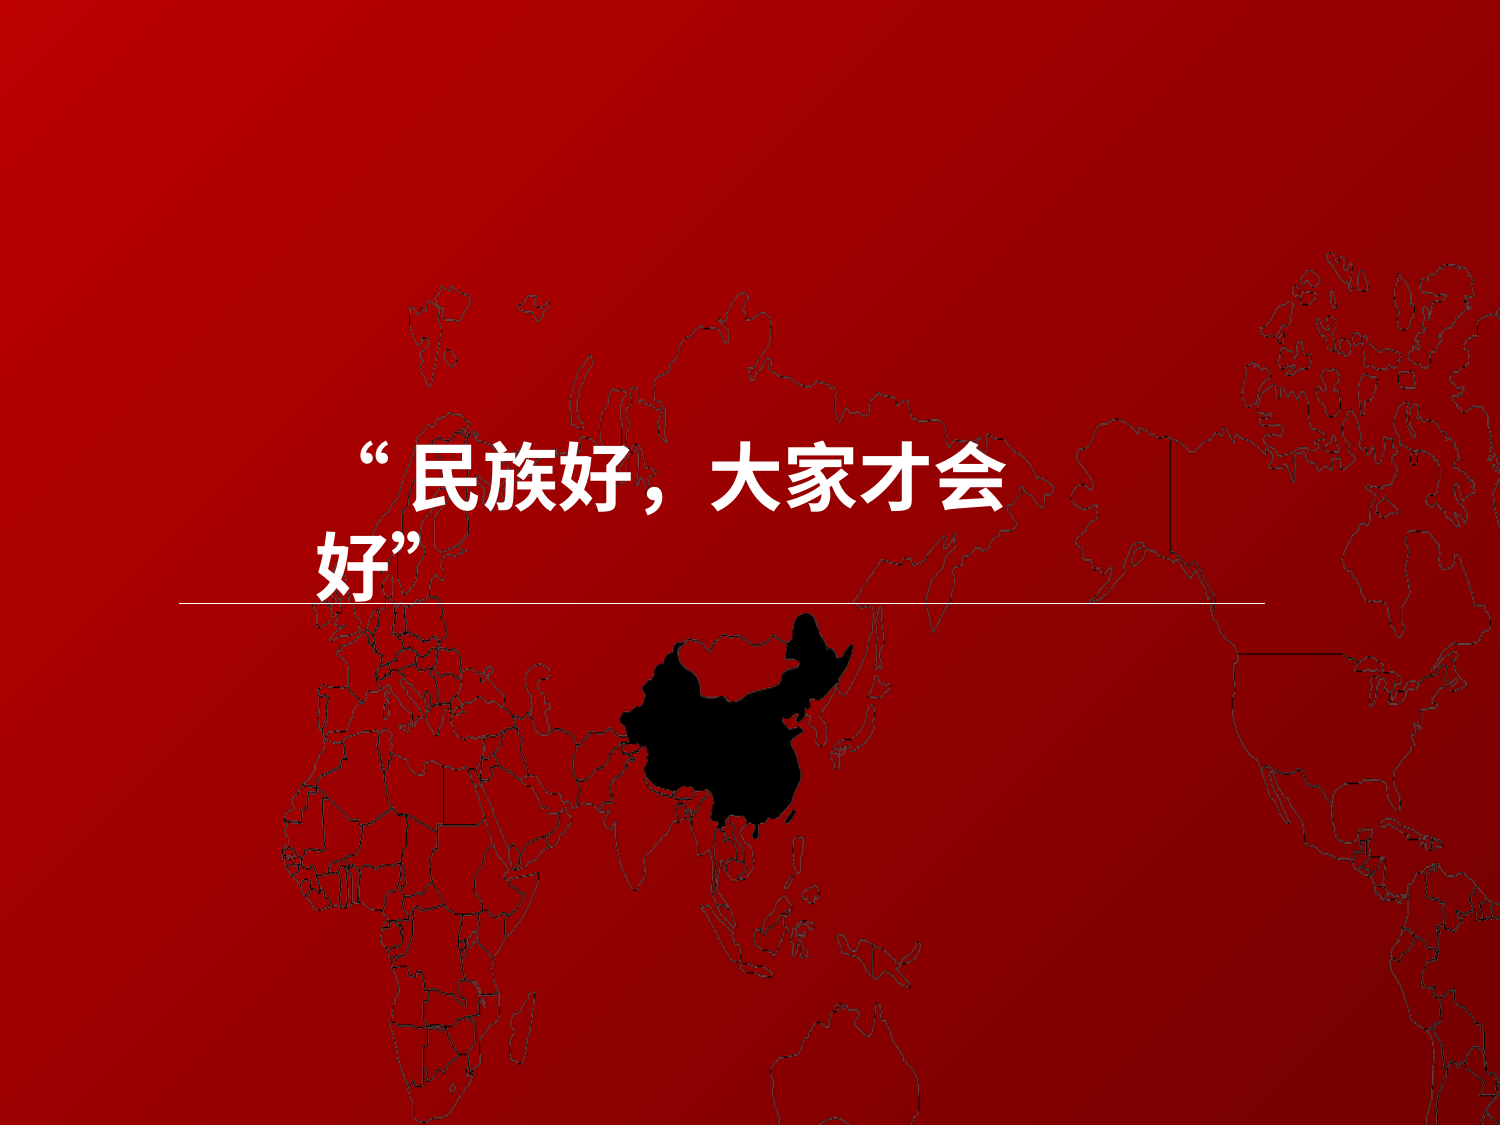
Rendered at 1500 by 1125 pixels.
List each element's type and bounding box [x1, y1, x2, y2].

text_box [0, 0, 1500, 1125]
picture [281, 252, 1500, 1125]
